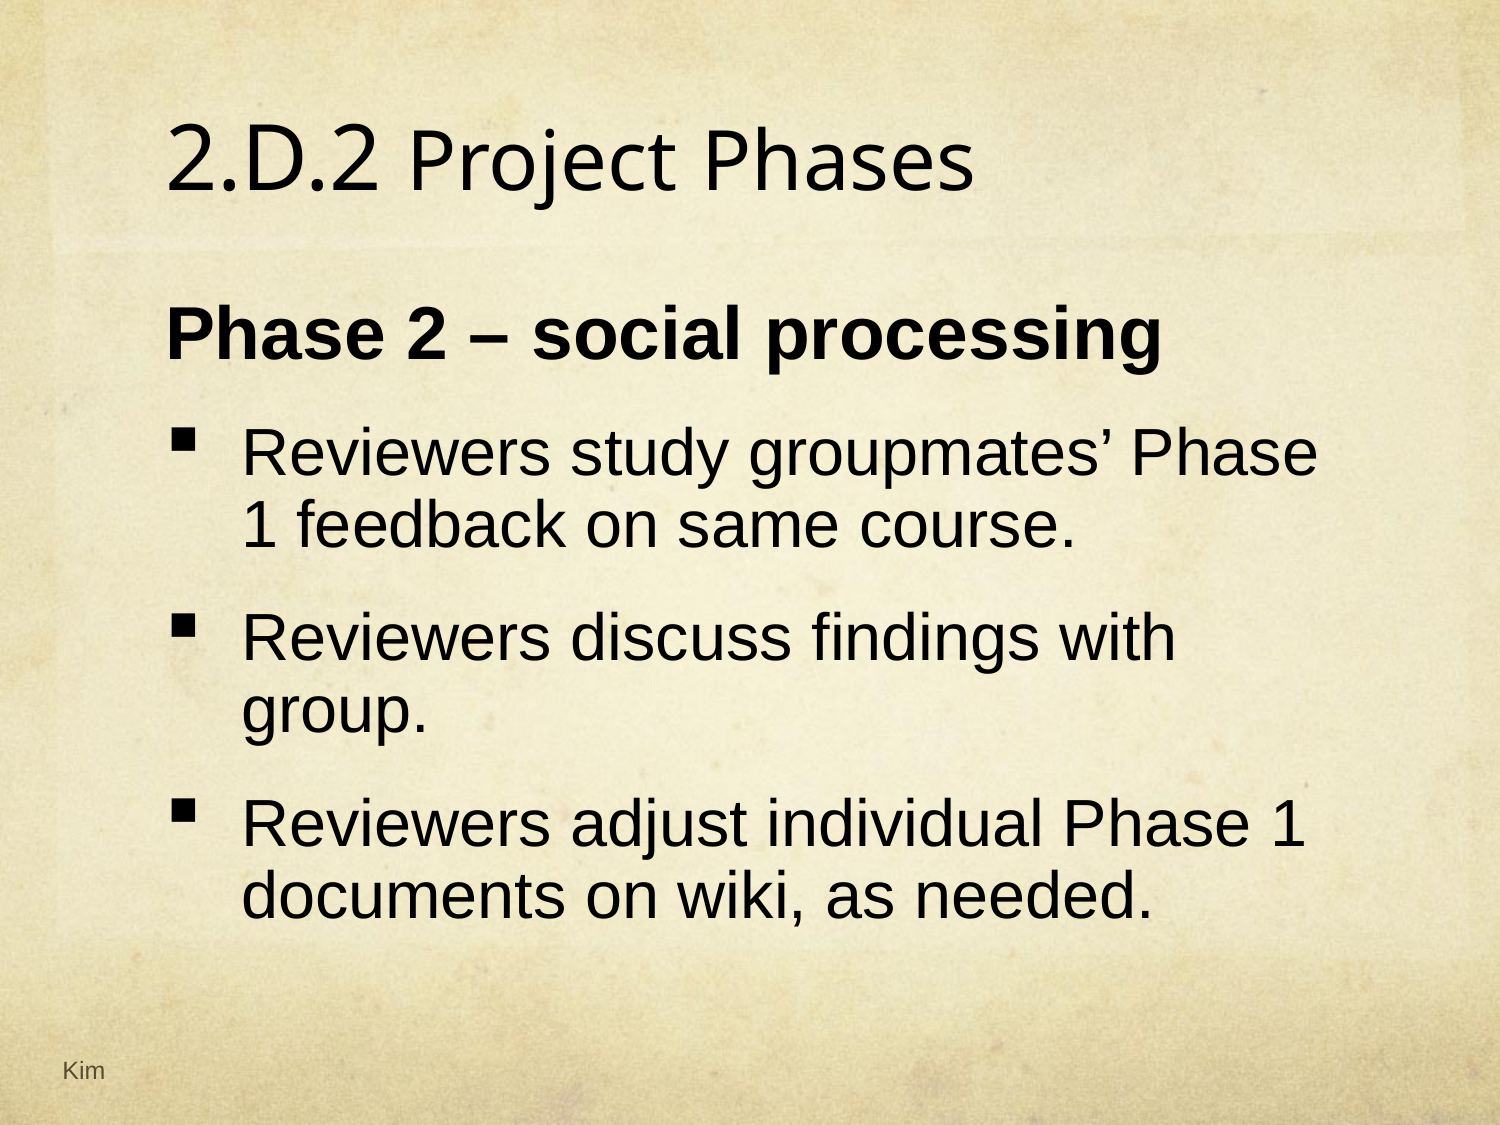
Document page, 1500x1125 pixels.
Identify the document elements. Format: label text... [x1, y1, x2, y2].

text_box Kim [47, 1046, 459, 1092]
title 2.D.2 Project Phases [149, 82, 1350, 226]
list Phase 2 – social processing Reviewers study groupmates’ Phase 1 feedback on same course. Reviewers discuss findings with group. Reviewers adjust individual Phase 1 documents on wiki, as needed. [149, 287, 1350, 951]
picture [0, 0, 1500, 1125]
